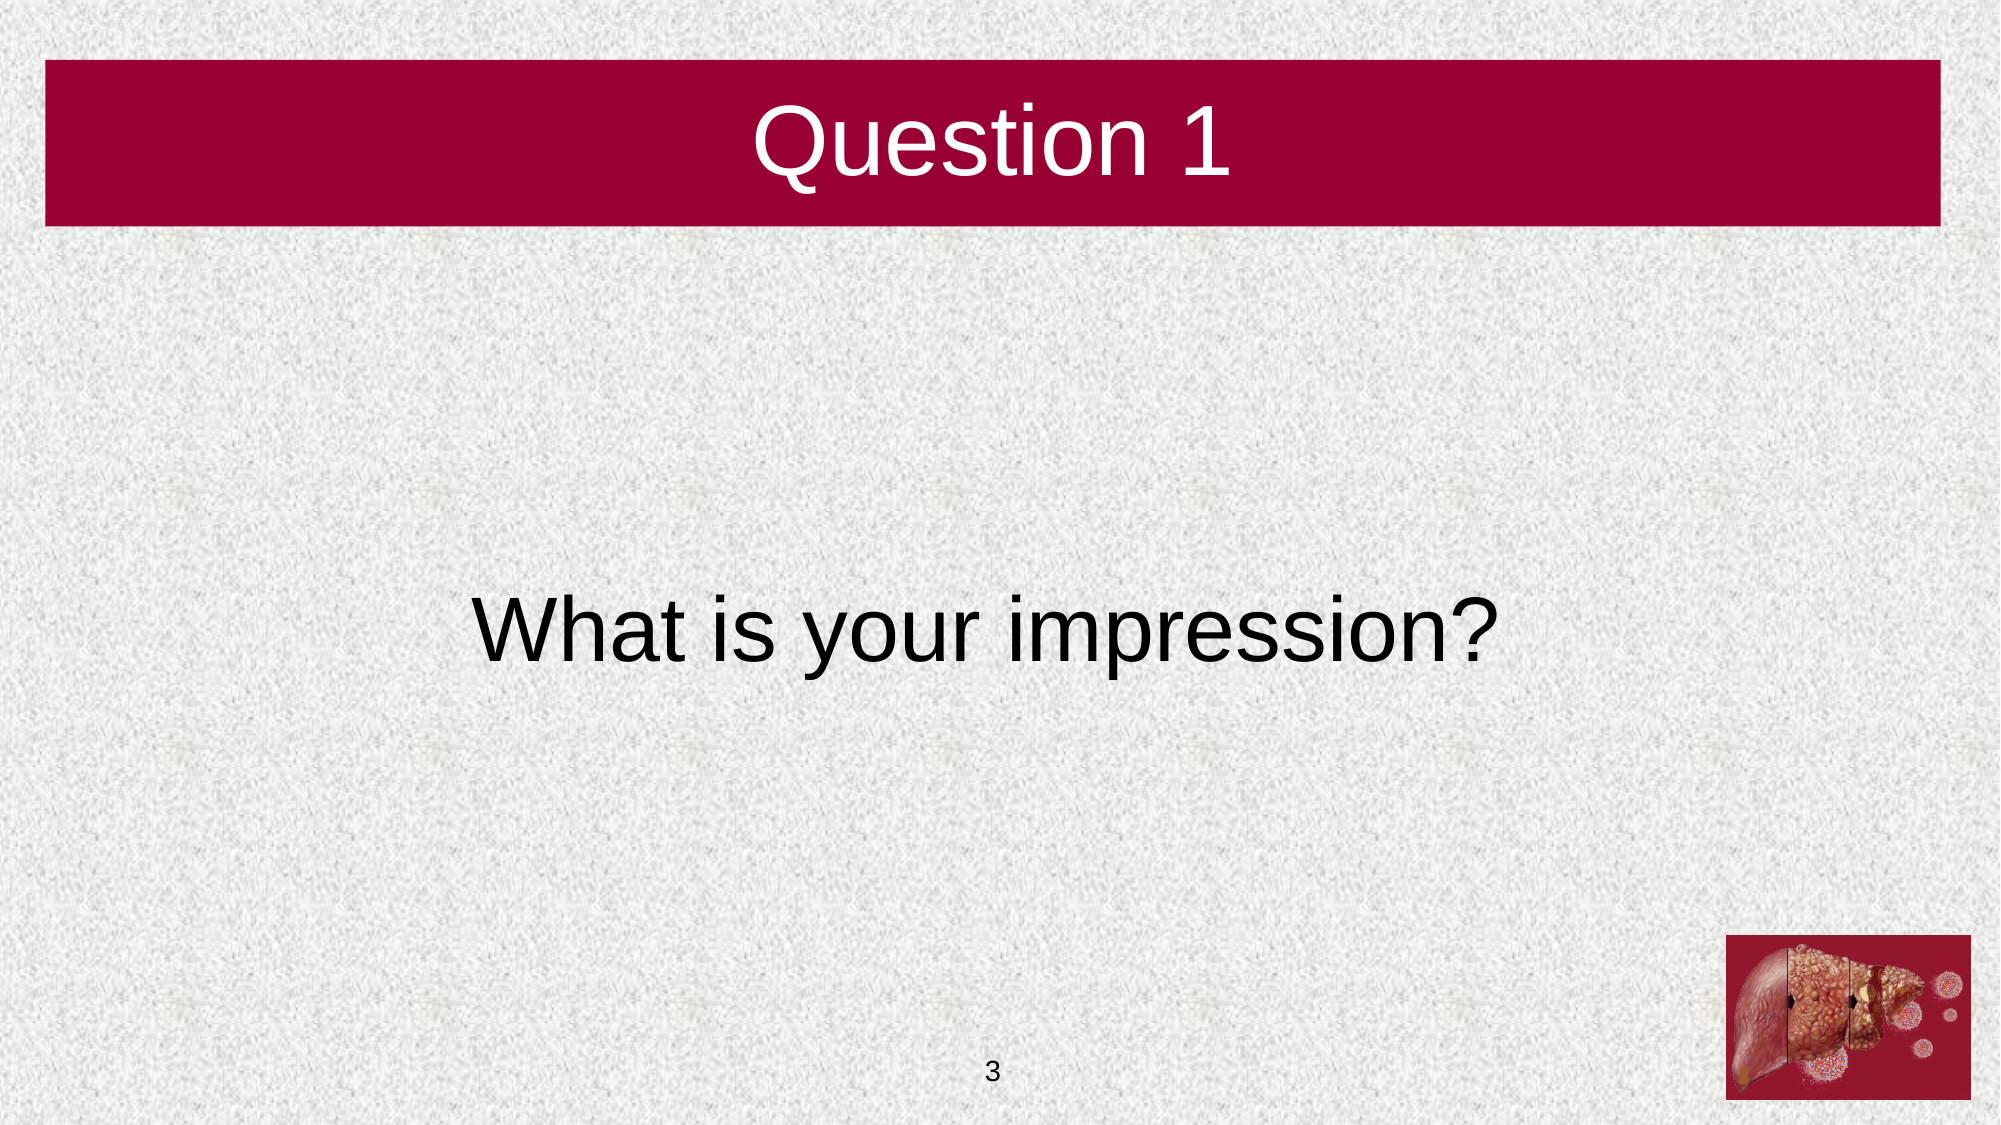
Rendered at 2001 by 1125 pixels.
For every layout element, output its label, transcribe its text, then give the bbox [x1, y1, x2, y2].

picture [0, 0, 2001, 1125]
title Question 1 [45, 59, 1941, 227]
slide_number 3 [767, 1039, 1218, 1100]
list What is your impression? [137, 551, 1863, 716]
